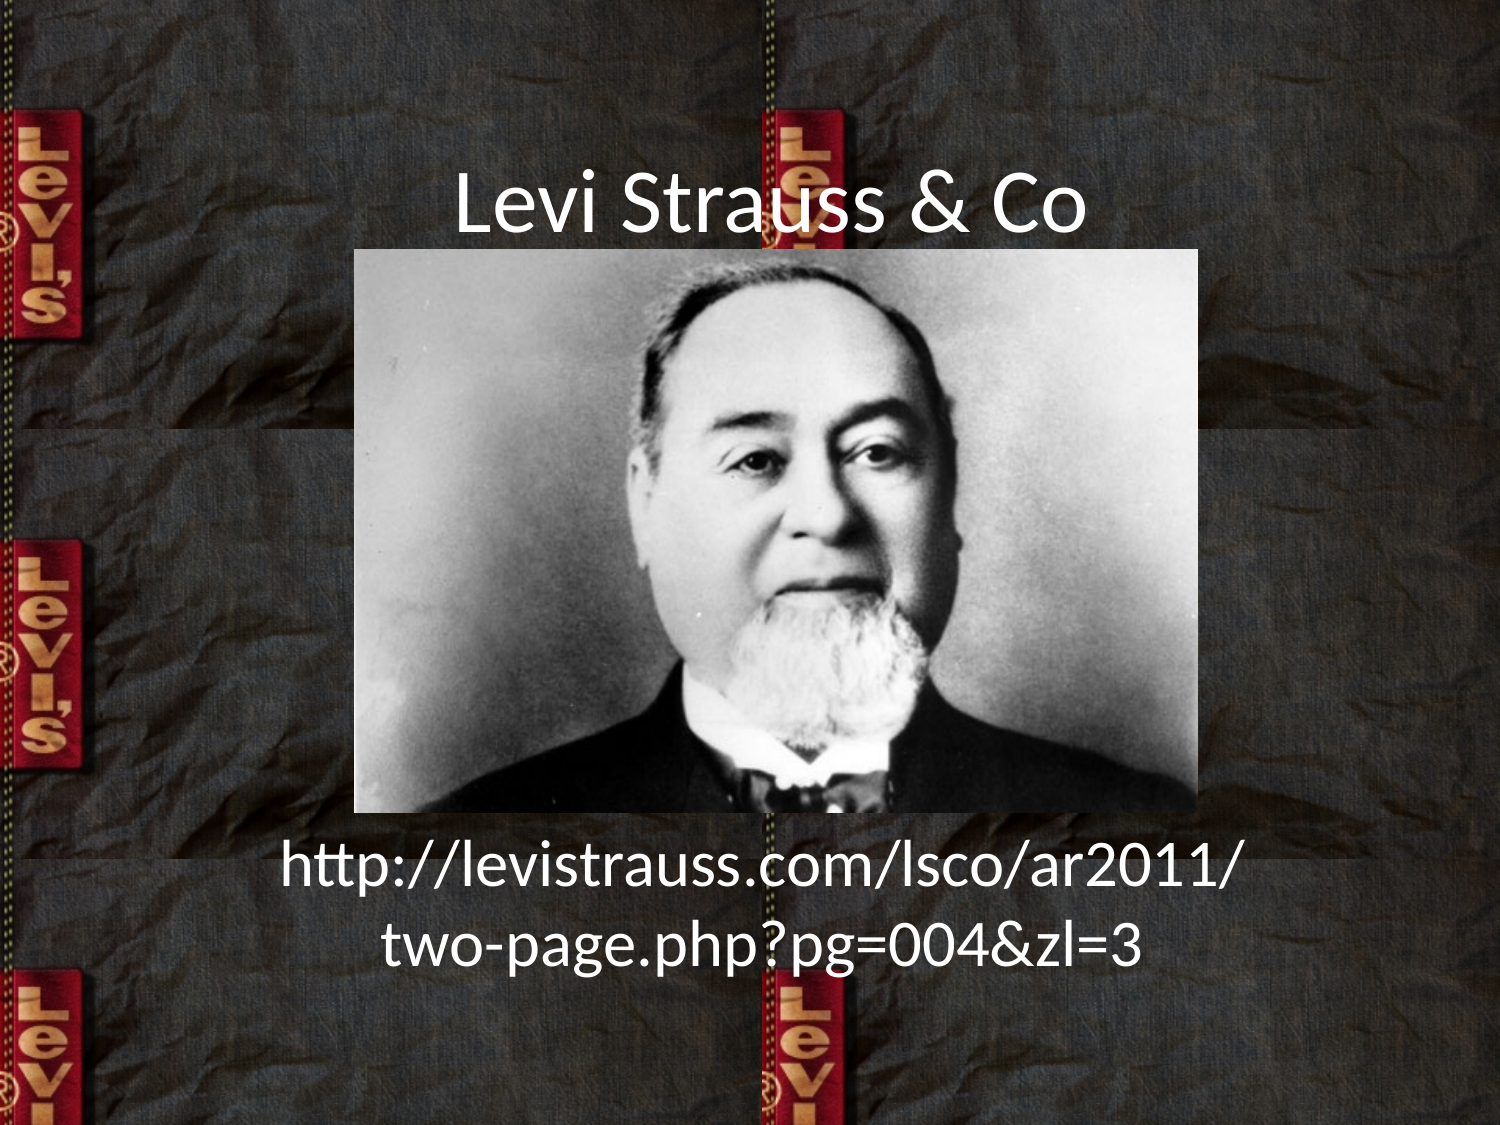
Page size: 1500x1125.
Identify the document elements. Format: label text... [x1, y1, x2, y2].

picture [0, 0, 1500, 1125]
title Levi Strauss & Co [134, 75, 1410, 317]
subtitle http://levistrauss.com/lsco/ar2011/two-page.php?pg=004&zl=3 [237, 812, 1288, 1100]
